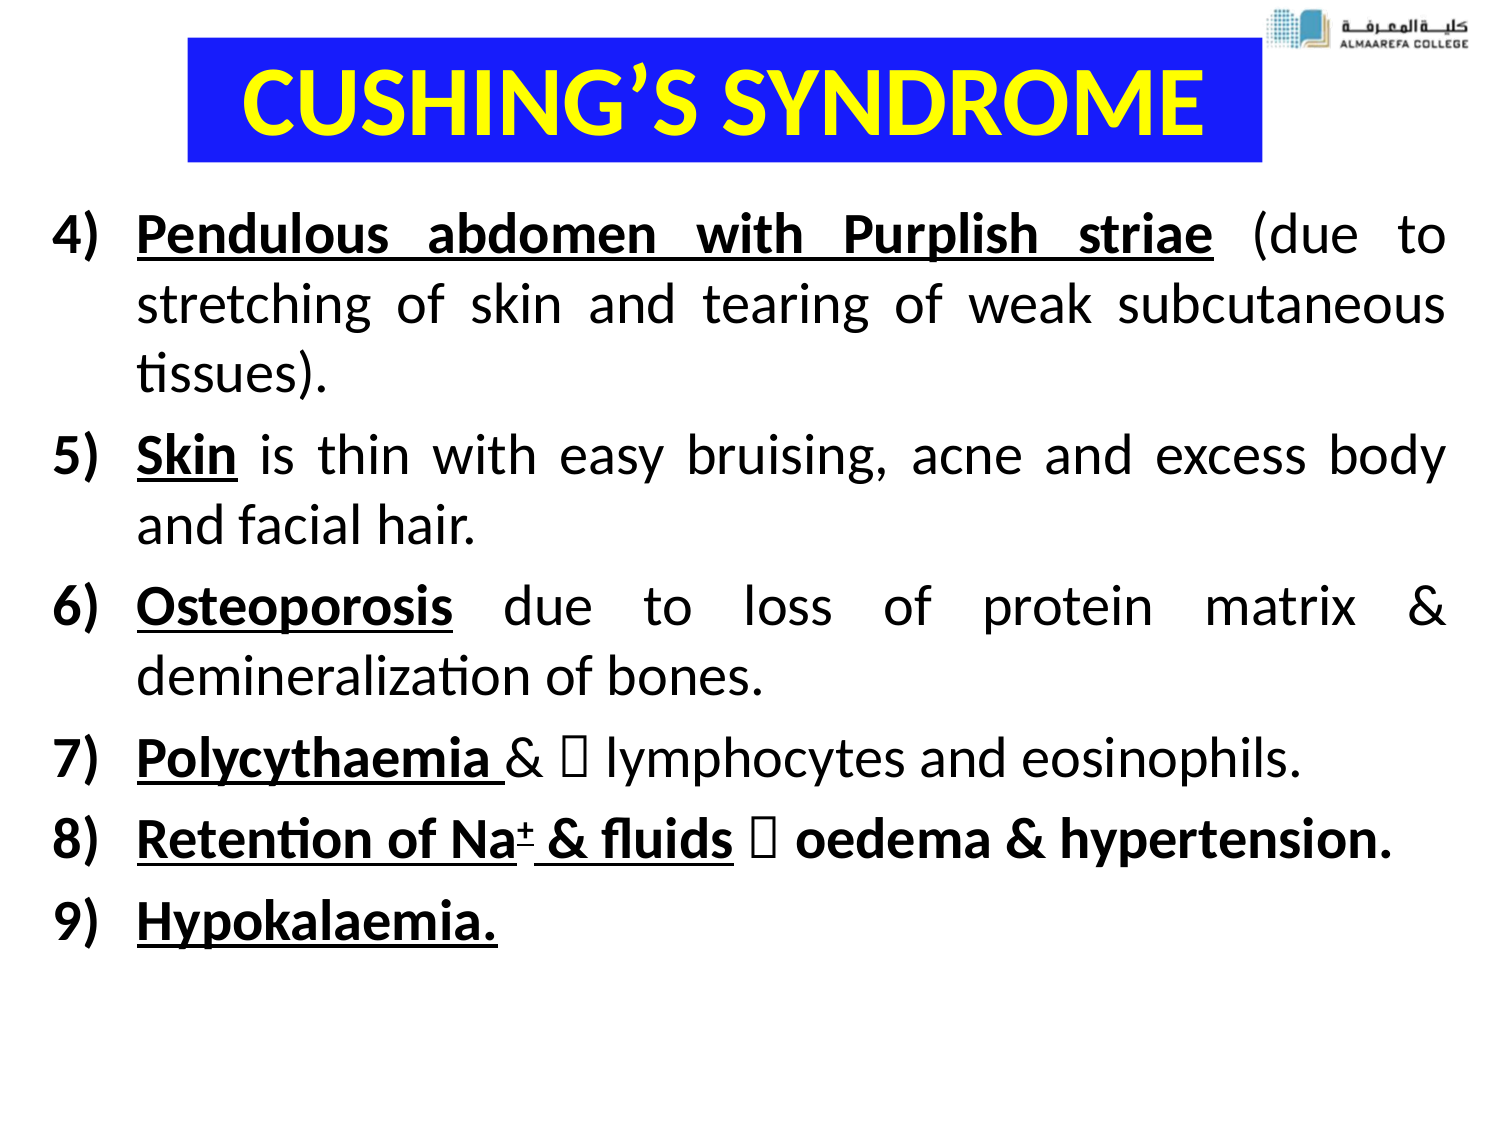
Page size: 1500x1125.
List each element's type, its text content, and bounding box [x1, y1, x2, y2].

title CUSHING’S SYNDROME [187, 37, 1263, 163]
list Pendulous abdomen with Purplish striae (due to stretching of skin and tearing of weak subcutaneous tissues). Skin is thin with easy bruising, acne and excess body and facial hair. Osteoporosis due to loss of protein matrix & demineralization of bones. Polycythaemia &  lymphocytes and eosinophils. Retention of Na+ & fluids  oedema & hypertension. Hypokalaemia. [37, 187, 1463, 1125]
picture [1262, 0, 1473, 65]
